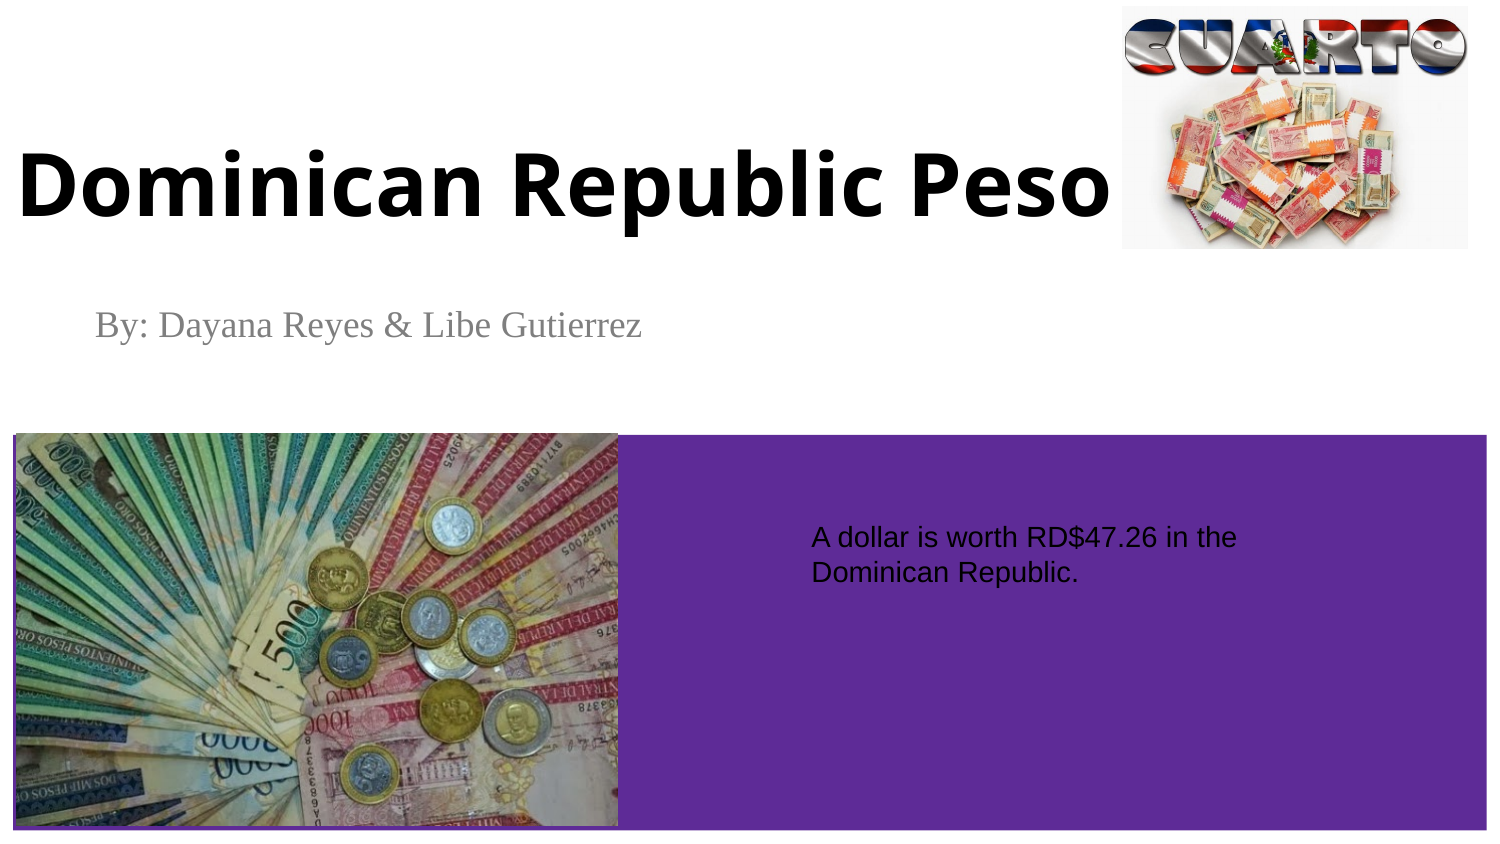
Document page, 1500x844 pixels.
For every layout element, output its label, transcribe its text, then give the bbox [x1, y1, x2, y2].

text_box A dollar is worth RD$47.26 in the Dominican Republic. [796, 502, 1409, 748]
title Dominican Republic Peso [0, 6, 1121, 249]
subtitle By: Dayana Reyes & Libe Gutierrez [79, 285, 1423, 427]
picture [1122, 6, 1469, 249]
picture [16, 433, 618, 826]
